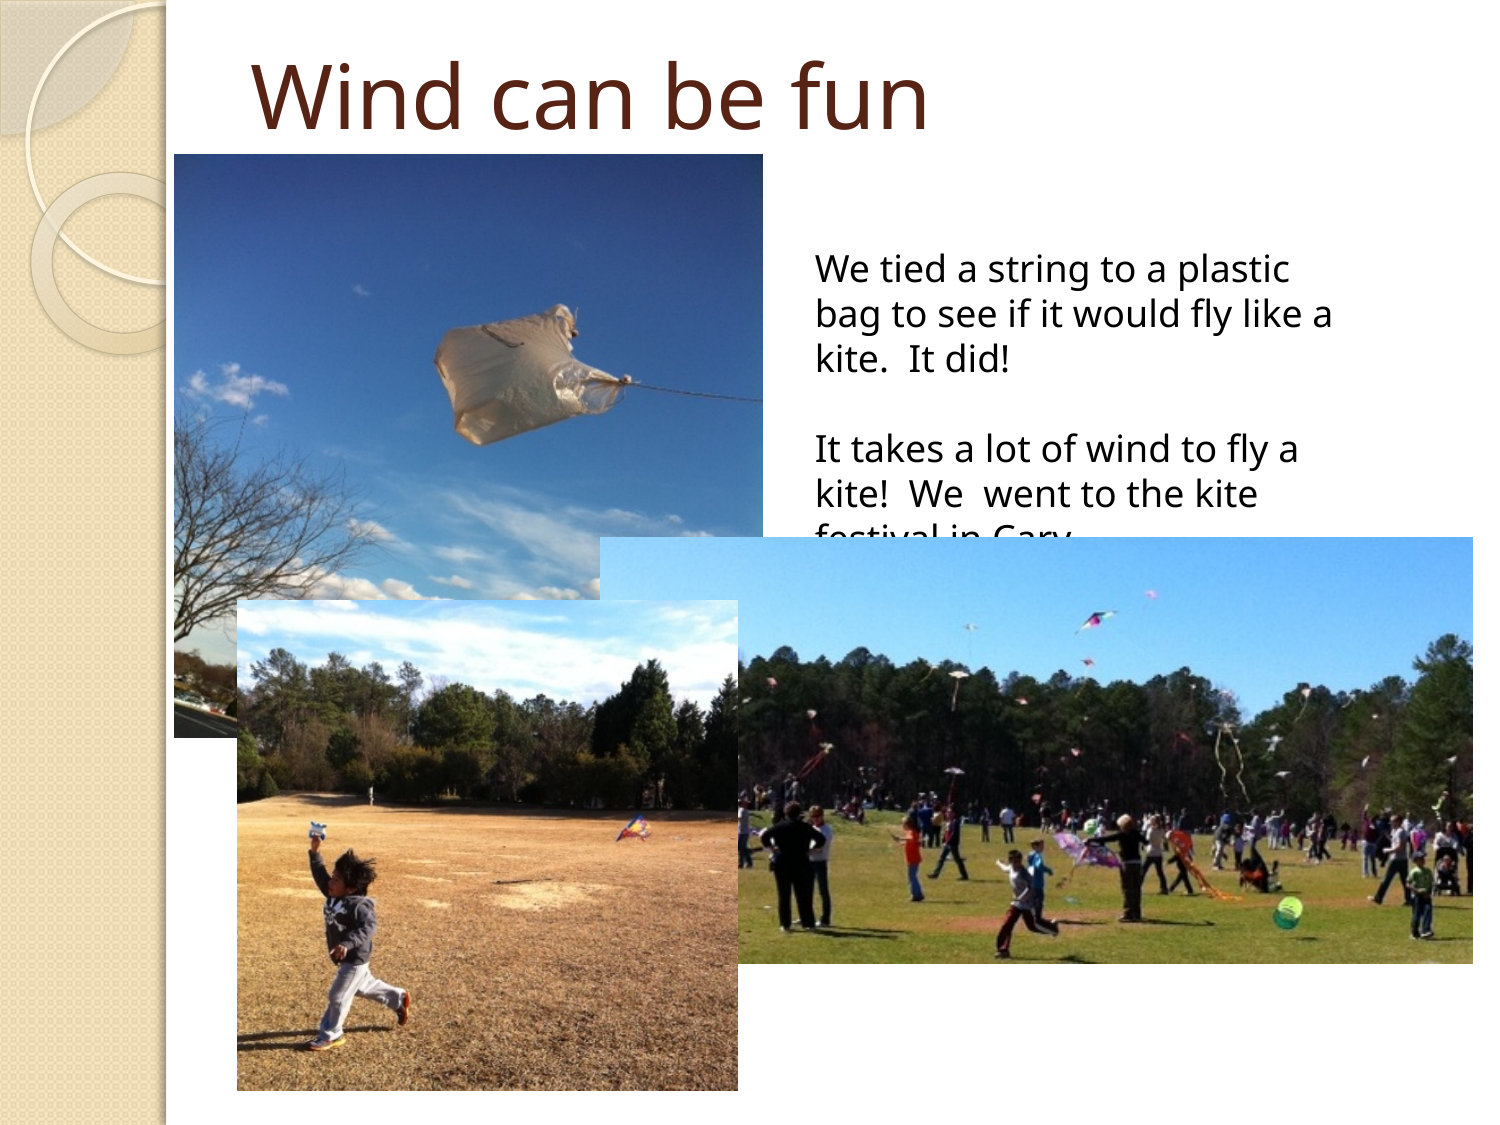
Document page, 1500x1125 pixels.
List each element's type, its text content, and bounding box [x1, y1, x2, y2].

picture [174, 154, 1474, 1091]
text_box We tied a string to a plastic bag to see if it would fly like a kite. It did! It takes a lot of wind to fly a kite! We went to the kite festival in Cary. [800, 237, 1375, 534]
title Wind can be fun [235, 0, 1466, 188]
